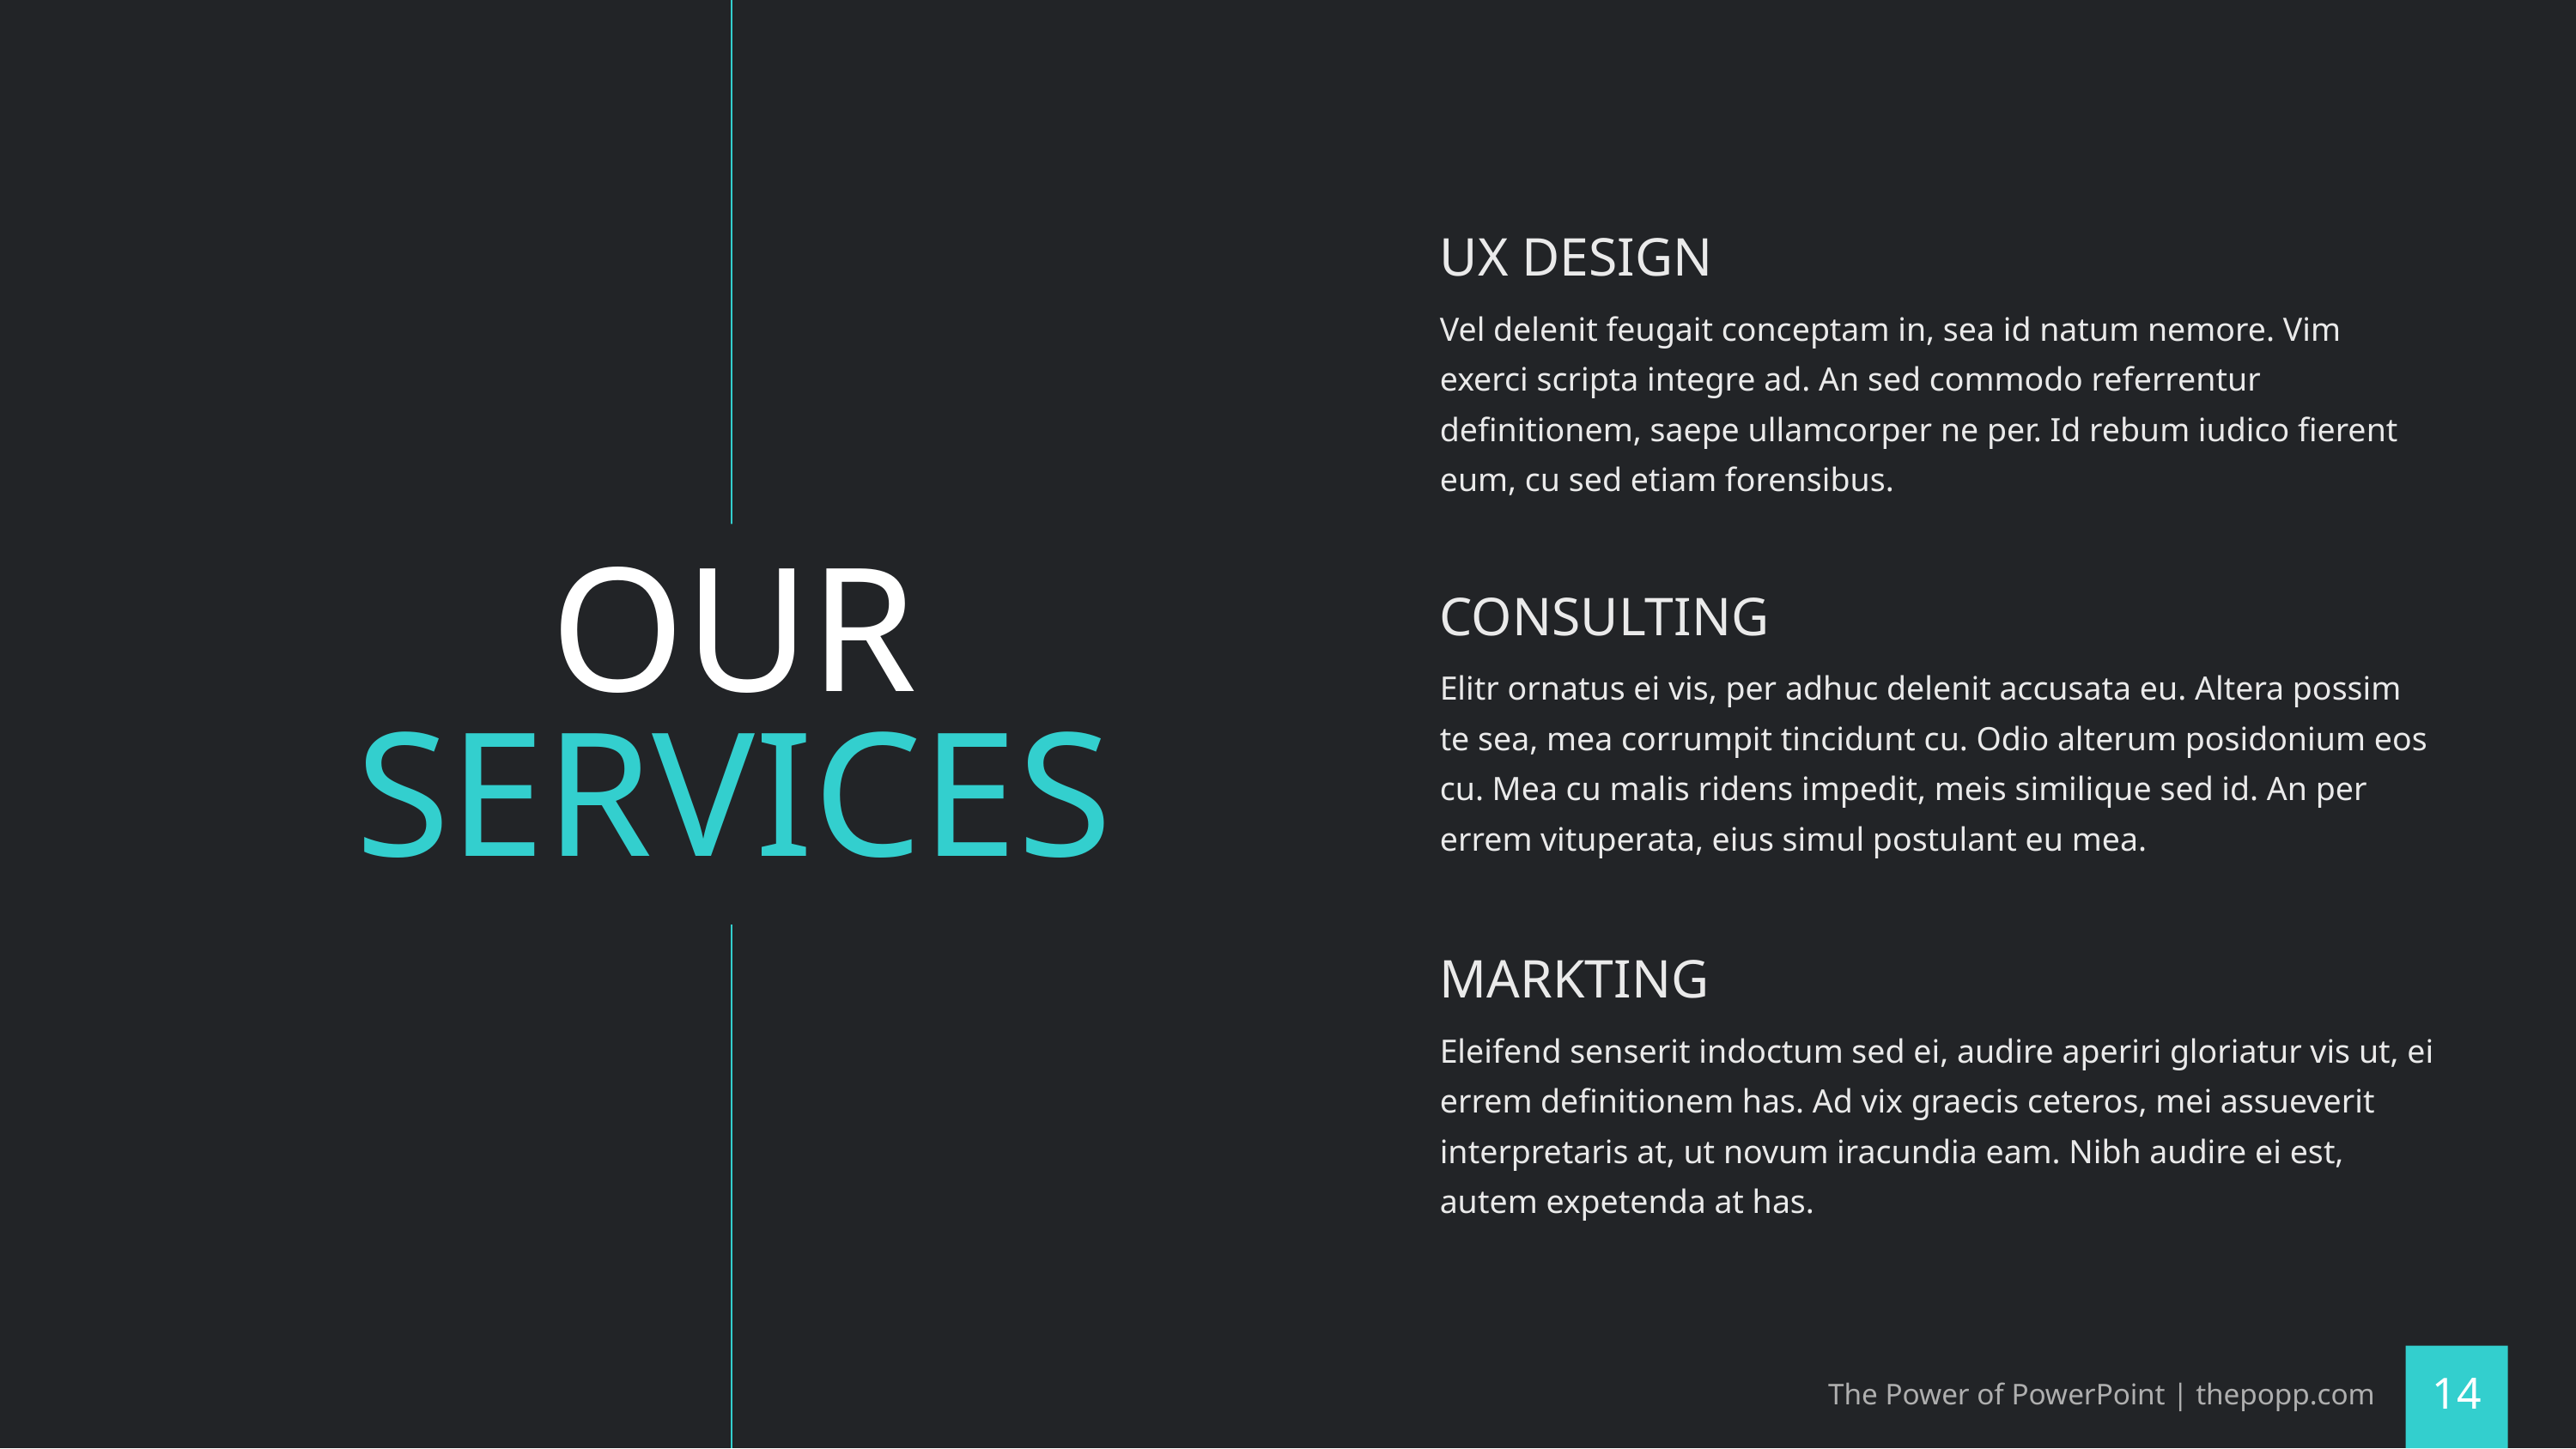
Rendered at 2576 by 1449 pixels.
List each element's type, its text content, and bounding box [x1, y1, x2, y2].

footer The Power of PowerPoint | thepopp.com [1519, 1356, 2389, 1434]
list CONSULTING [1426, 576, 2451, 650]
slide_number 14 [2404, 1356, 2509, 1434]
list Elitr ornatus ei vis, per adhuc delenit accusata eu. Altera possim te sea, mea corrumpit tincidunt cu. Odio alterum posidonium eos cu. Mea cu malis ridens impedit, meis similique sed id. An per errem vituperata, eius simul postulant eu mea. [1426, 650, 2451, 885]
list MARKTING [1426, 938, 2451, 1012]
list Vel delenit feugait conceptam in, sea id natum nemore. Vim exerci scripta integre ad. An sed commodo referrentur definitionem, saepe ullamcorper ne per. Id rebum iudico fierent eum, cu sed etiam forensibus. [1426, 290, 2451, 525]
list UX DESIGN [1426, 217, 2451, 290]
list Eleifend senserit indoctum sed ei, audire aperiri gloriatur vis ut, ei errem definitionem has. Ad vix graecis ceteros, mei assueverit interpretaris at, ut novum iracundia eam. Nibh audire ei est, autem expetenda at has. [1426, 1012, 2451, 1247]
title OUR SERVICES [76, 524, 1393, 925]
